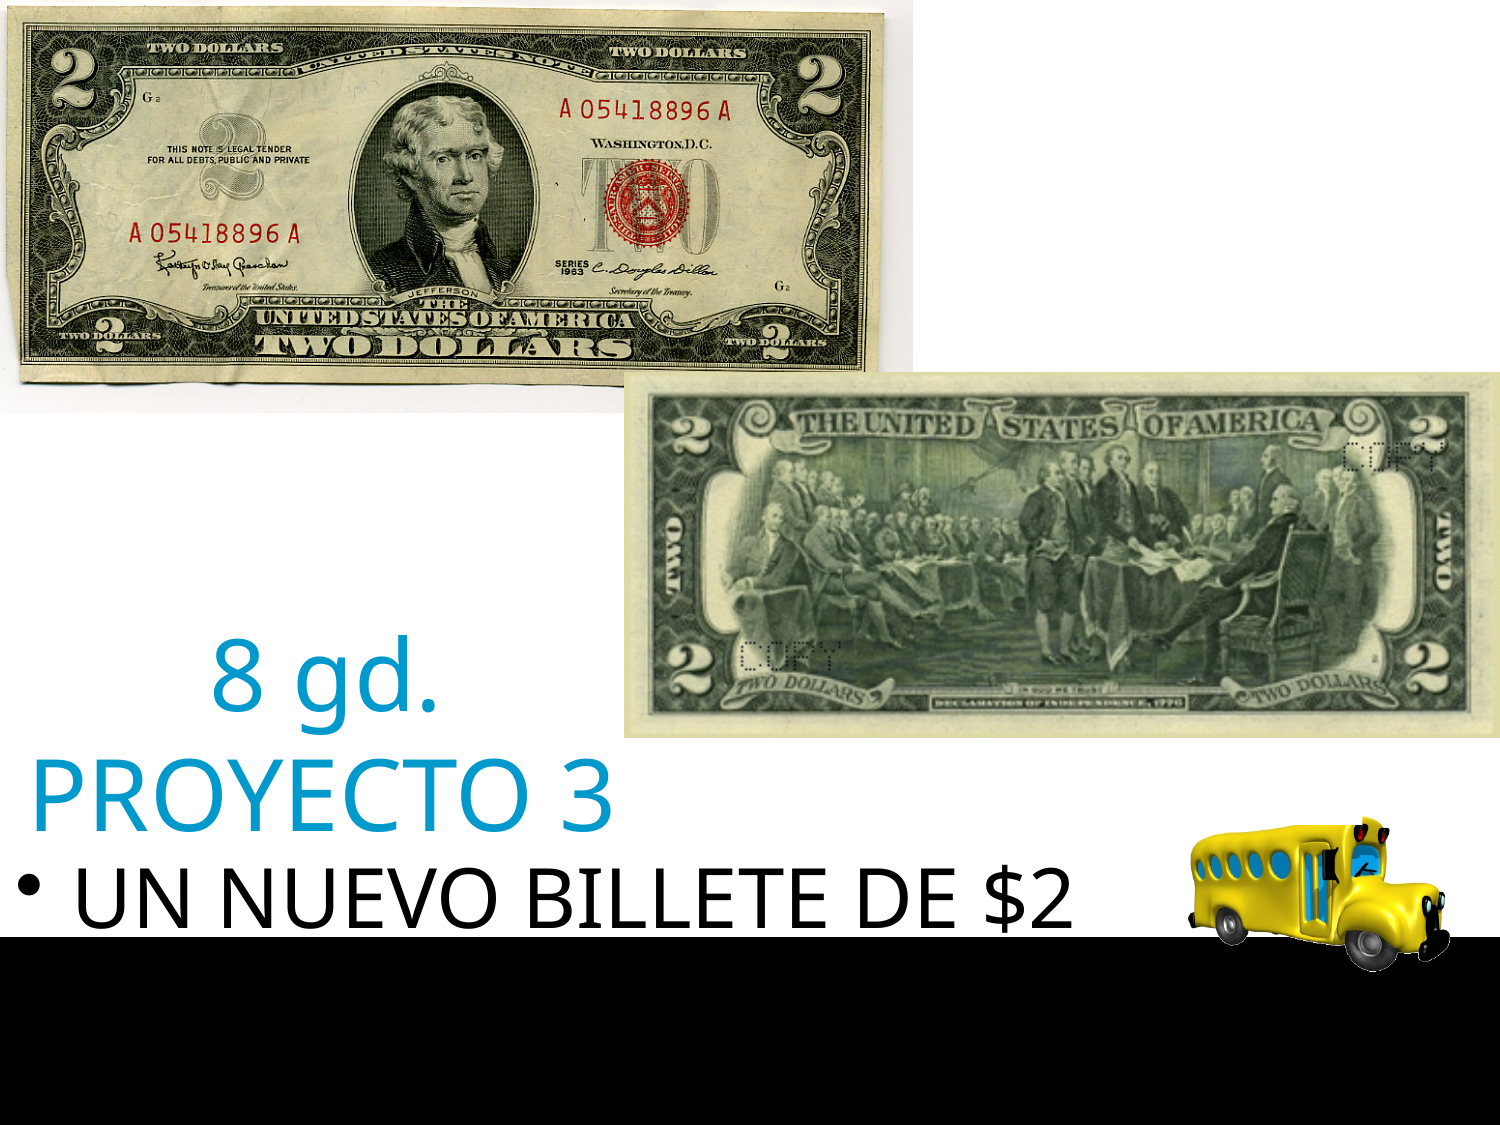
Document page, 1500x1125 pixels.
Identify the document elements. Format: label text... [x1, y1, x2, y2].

title 8 gd. PROYECTO 3 [12, 637, 1363, 825]
list UN NUEVO BILLETE DE $2 [0, 837, 1363, 1063]
picture [0, 0, 1500, 738]
picture [1175, 800, 1463, 1005]
